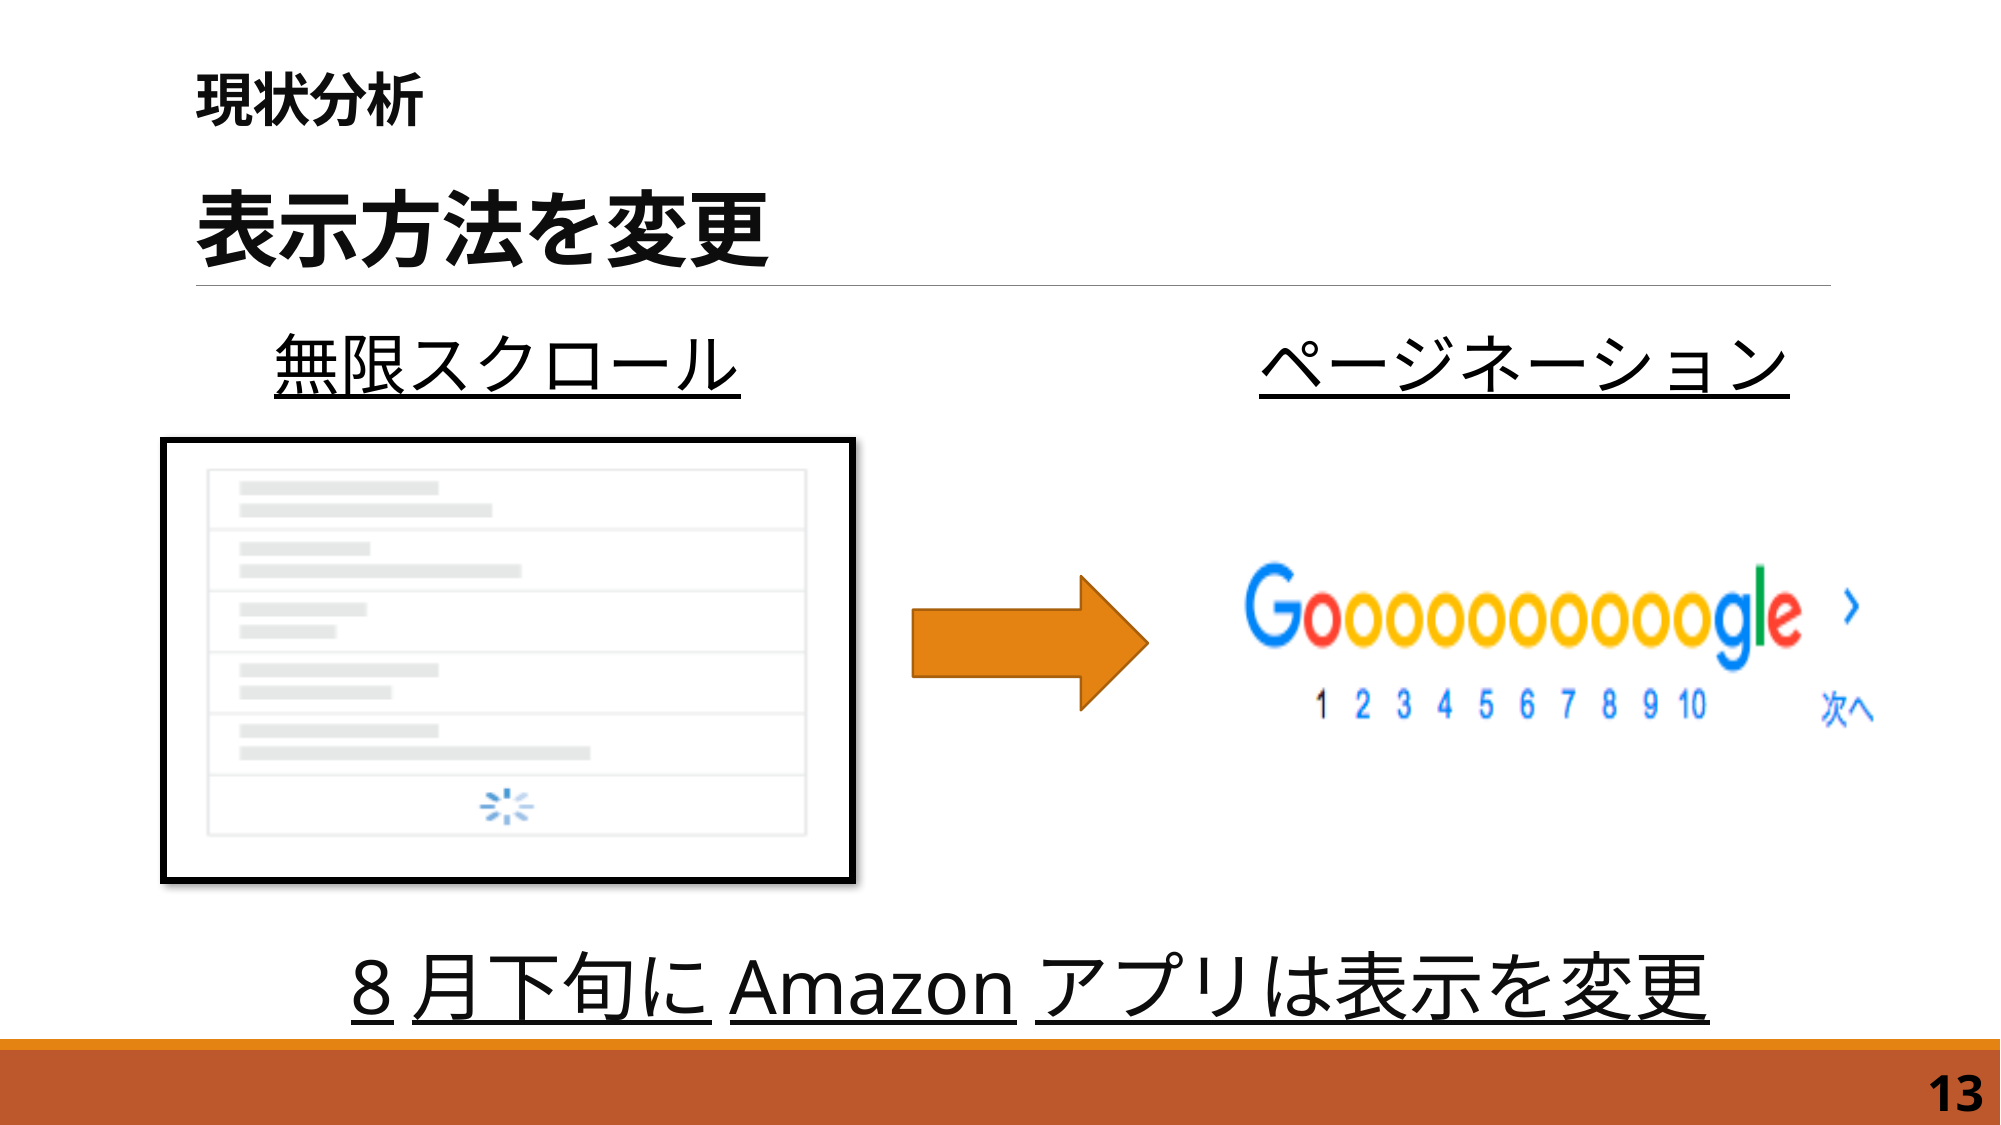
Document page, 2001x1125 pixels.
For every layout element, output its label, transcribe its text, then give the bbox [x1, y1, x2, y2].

picture [1173, 474, 1925, 796]
picture [166, 442, 850, 878]
text_box 無限スクロール [235, 315, 780, 411]
text_box 8月下旬にAmazonアプリは表示を変更 [96, 931, 1964, 1037]
slide_number 13 [1783, 1065, 2000, 1125]
text_box [911, 574, 1149, 712]
title 現状分析 表示方法を変更 [180, 47, 1830, 285]
text_box ページネーション [1243, 315, 1855, 411]
